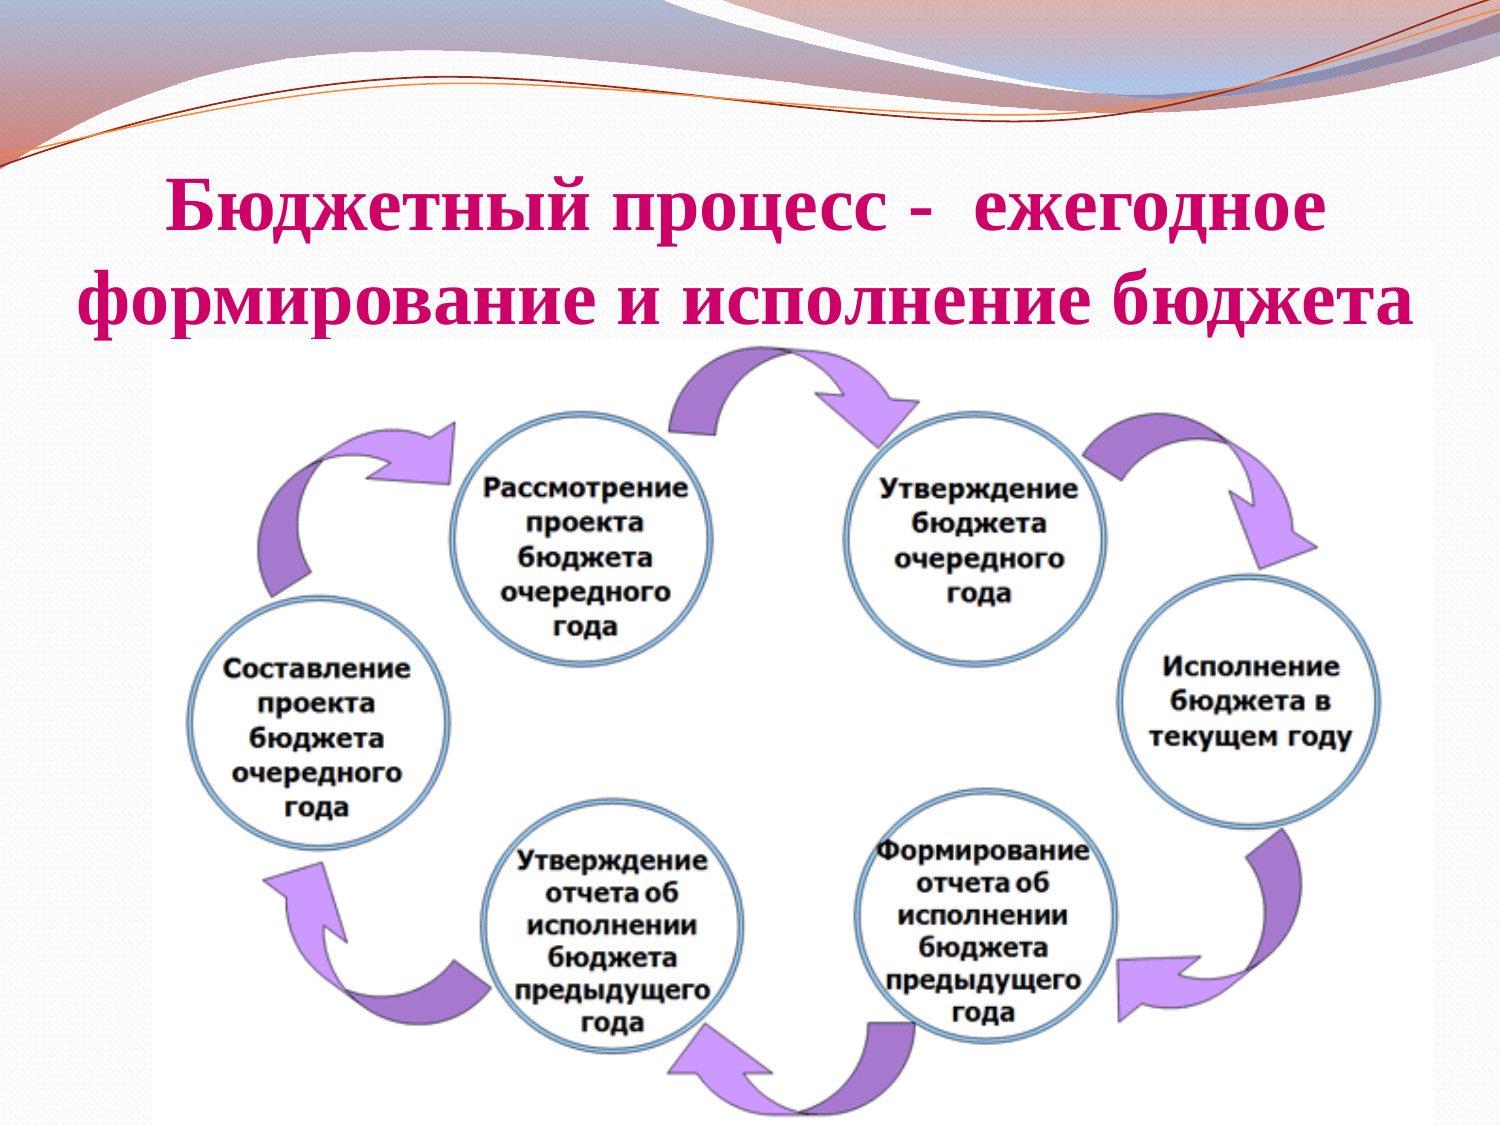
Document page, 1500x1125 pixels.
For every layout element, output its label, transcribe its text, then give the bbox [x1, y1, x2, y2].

title Бюджетный процесс - ежегодное формирование и исполнение бюджета [75, 52, 1418, 340]
picture [152, 339, 1436, 1125]
